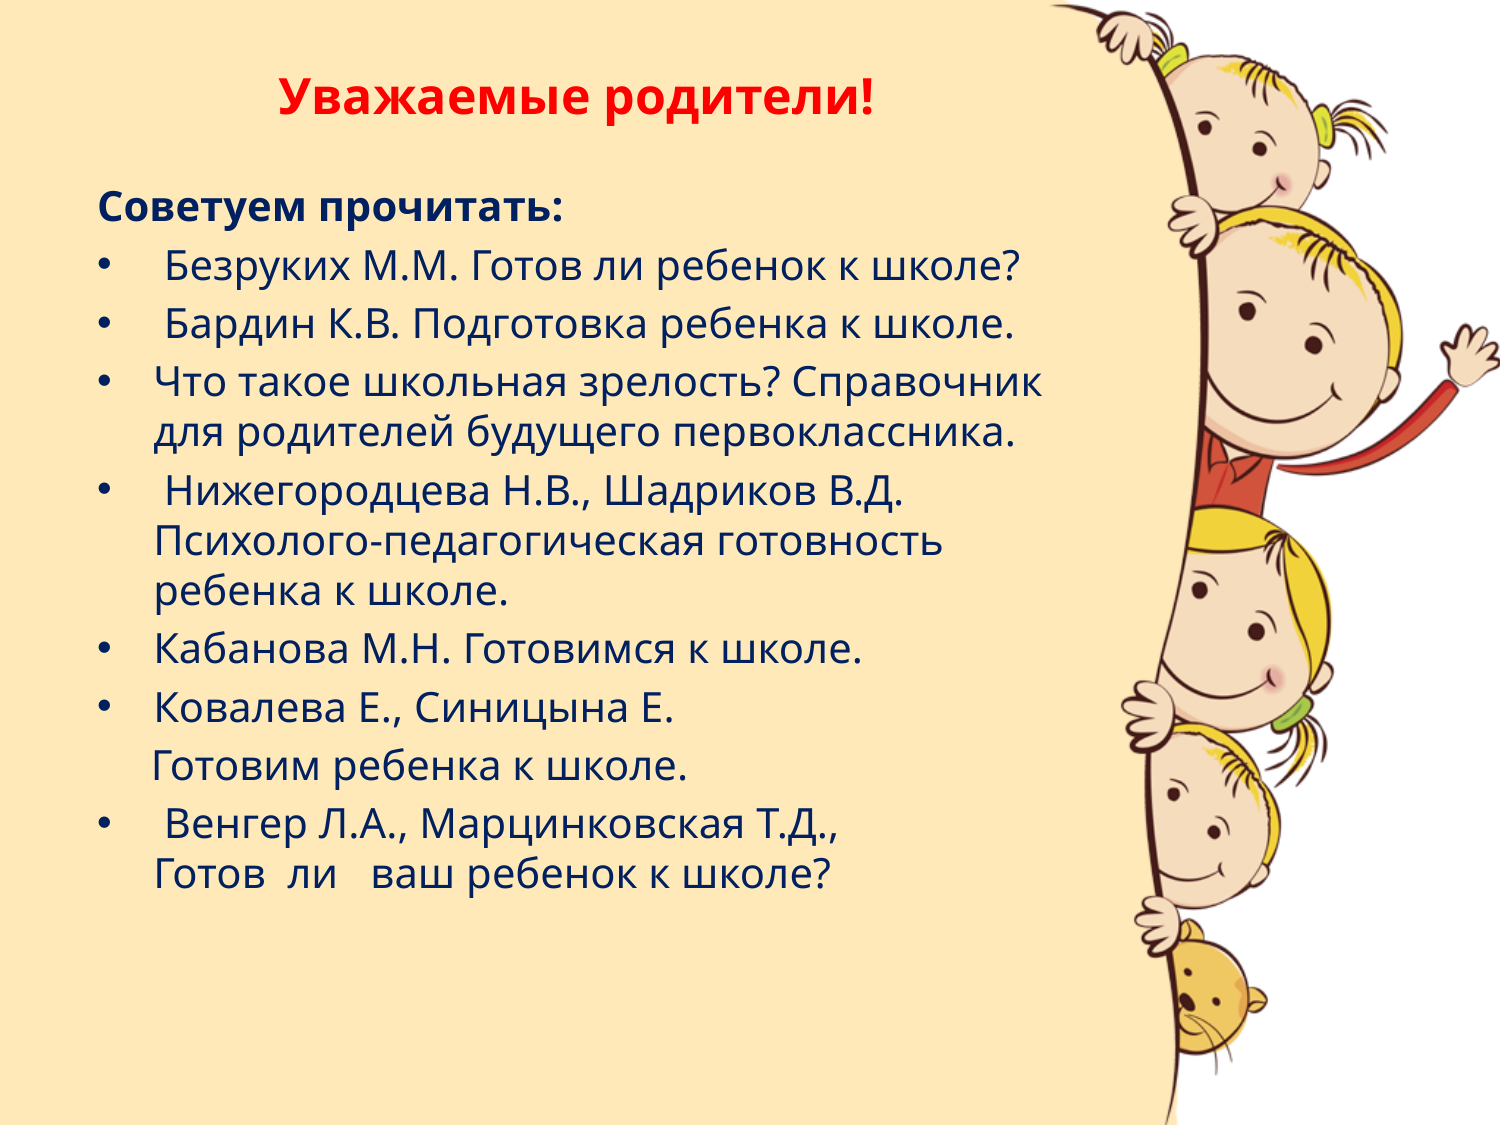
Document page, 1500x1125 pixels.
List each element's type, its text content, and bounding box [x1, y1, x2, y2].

title Уважаемые родители! [74, 44, 1079, 235]
list Советуем прочитать: Безруких М.М. Готов ли ребенок к школе? Бардин К.В. Подготовка ребенка к школе. Что такое школьная зрелость? Справочник для родителей будущего первоклассника. Нижегородцева Н.В., Шадриков В.Д. Психолого-педагогическая готовность ребенка к школе. Кабанова М.Н. Готовимся к школе. Ковалева Е., Синицына Е. Готовим ребенка к школе. Венгер Л.А., Марцинковская Т.Д., Готов ли ваш ребенок к школе? [81, 172, 1091, 1095]
picture [0, 0, 1500, 1125]
